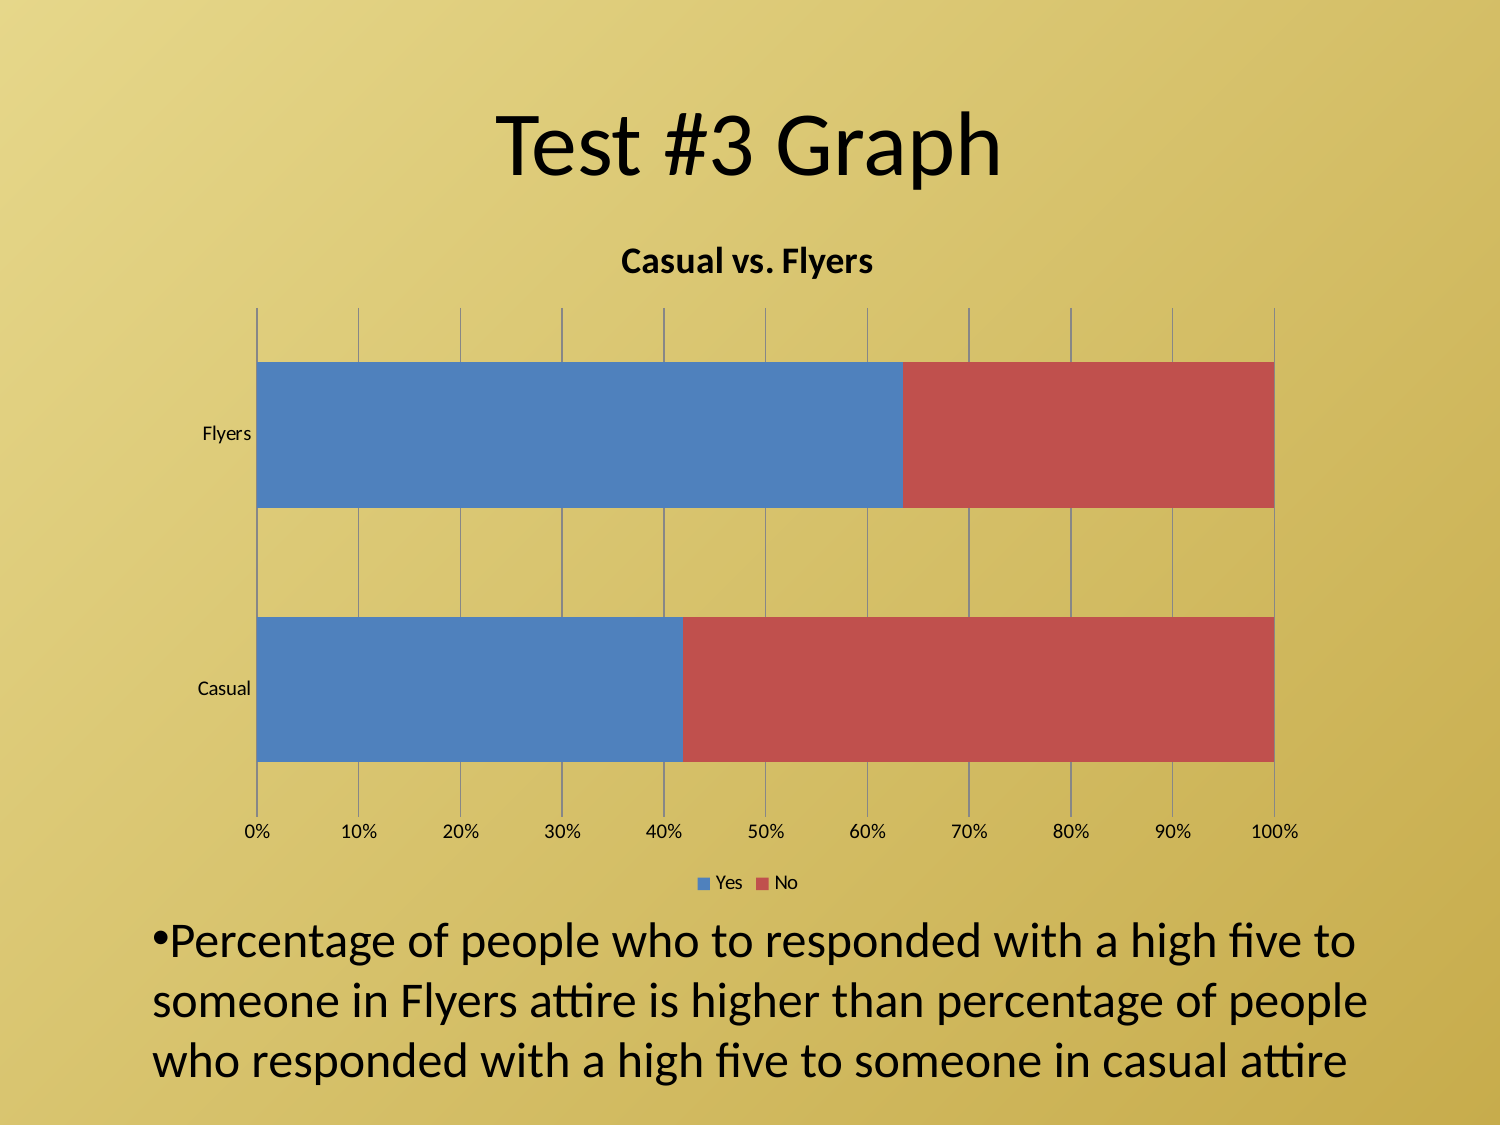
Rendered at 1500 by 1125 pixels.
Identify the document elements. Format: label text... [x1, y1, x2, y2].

chart [174, 212, 1322, 901]
text_box Percentage of people who to responded with a high five to someone in Flyers attire is higher than percentage of people who responded with a high five to someone in casual attire [137, 899, 1400, 1095]
title Test #3 Graph [75, 45, 1425, 233]
